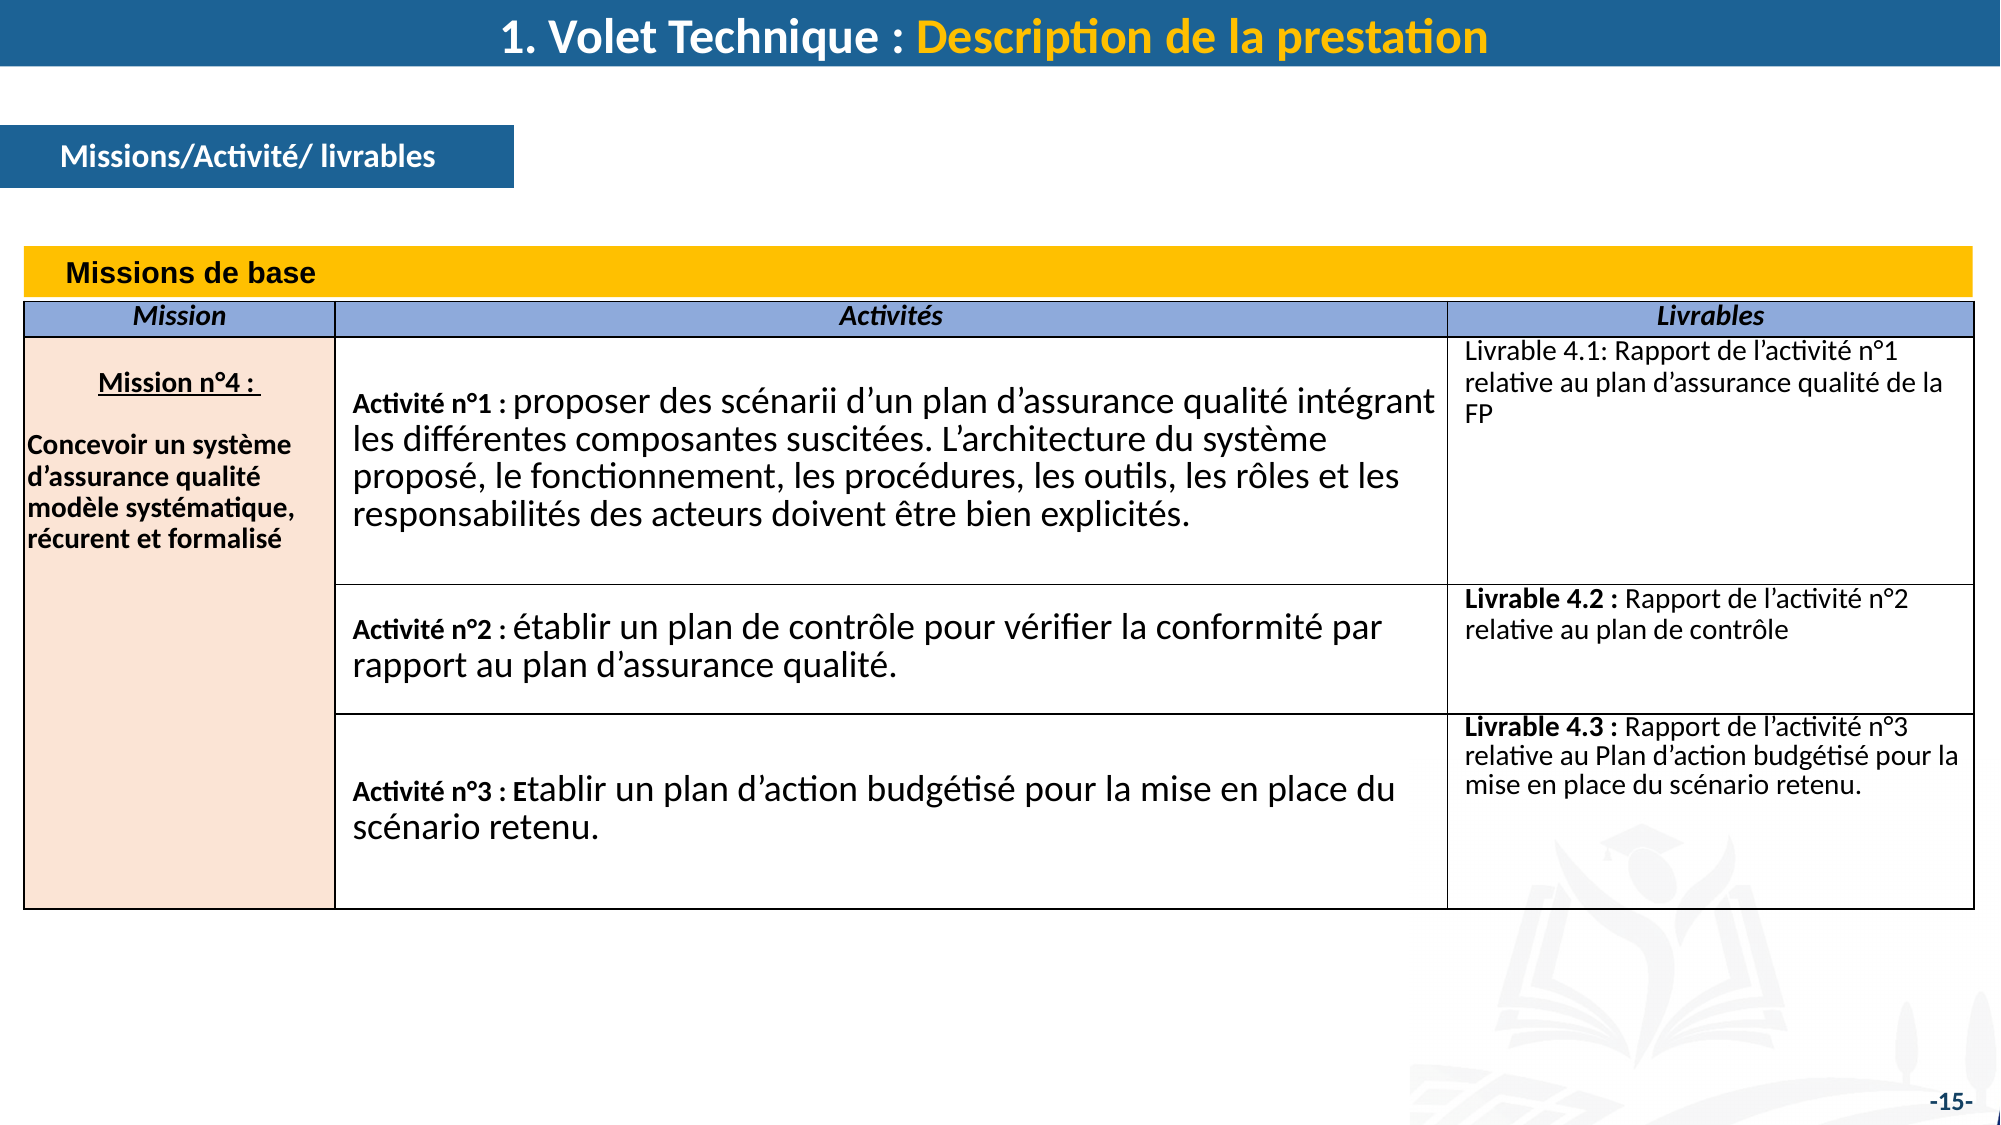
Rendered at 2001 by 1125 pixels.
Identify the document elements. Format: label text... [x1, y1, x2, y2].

table_cell Livrable 4.1: Rapport de l’activité n°1 relative au plan d’assurance qualité de la FP [1448, 338, 1973, 584]
text_box Missions/Activité/ livrables [0, 125, 514, 188]
text_box 1. Volet Technique : Description de la prestation [0, 0, 2000, 68]
table_cell Activité n°3 : Etablir un plan d’action budgétisé pour la mise en place du scénario retenu. [336, 715, 1447, 908]
text_box Missions de base [23, 246, 1973, 298]
table_header Livrables [1448, 302, 1973, 336]
table_header Mission [25, 302, 334, 336]
table_cell Activité n°1 : proposer des scénarii d’un plan d’assurance qualité intégrant les différentes composantes suscitées. L’architecture du système proposé, le fonctionnement, les procédures, les outils, les rôles et les responsabilités des acteurs doivent être bien explicités. [336, 338, 1447, 584]
picture [1409, 759, 2000, 1125]
table_cell Mission n°4 : Concevoir un système d’assurance qualité modèle systématique, récurent et formalisé [25, 338, 334, 908]
table_header Activités [336, 302, 1447, 336]
table_cell Livrable 4.3 : Rapport de l’activité n°3 relative au Plan d’action budgétisé pour la mise en place du scénario retenu. [1448, 715, 1973, 758]
table_cell Activité n°2 : établir un plan de contrôle pour vérifier la conformité par rapport au plan d’assurance qualité. [336, 585, 1447, 713]
table_cell Livrable 4.2 : Rapport de l’activité n°2 relative au plan de contrôle [1448, 585, 1973, 713]
